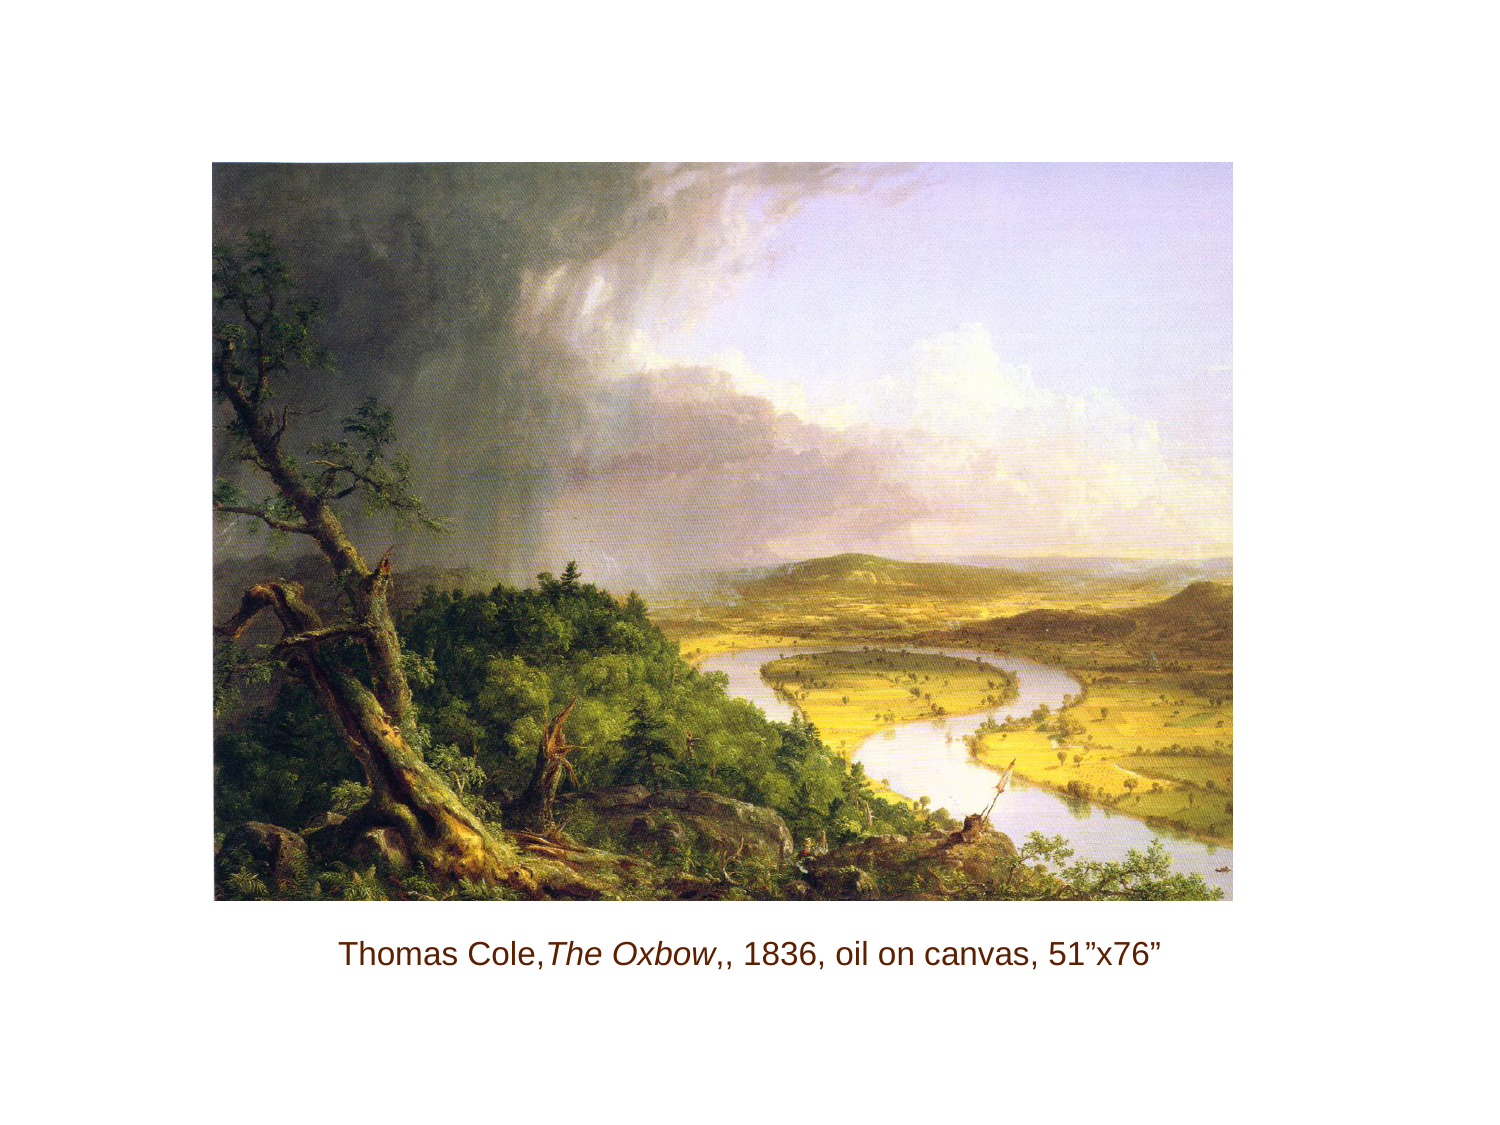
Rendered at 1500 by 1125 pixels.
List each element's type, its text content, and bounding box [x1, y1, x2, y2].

text_box Thomas Cole,The Oxbow,, 1836, oil on canvas, 51”x76” [62, 924, 1438, 980]
picture [212, 162, 1233, 901]
